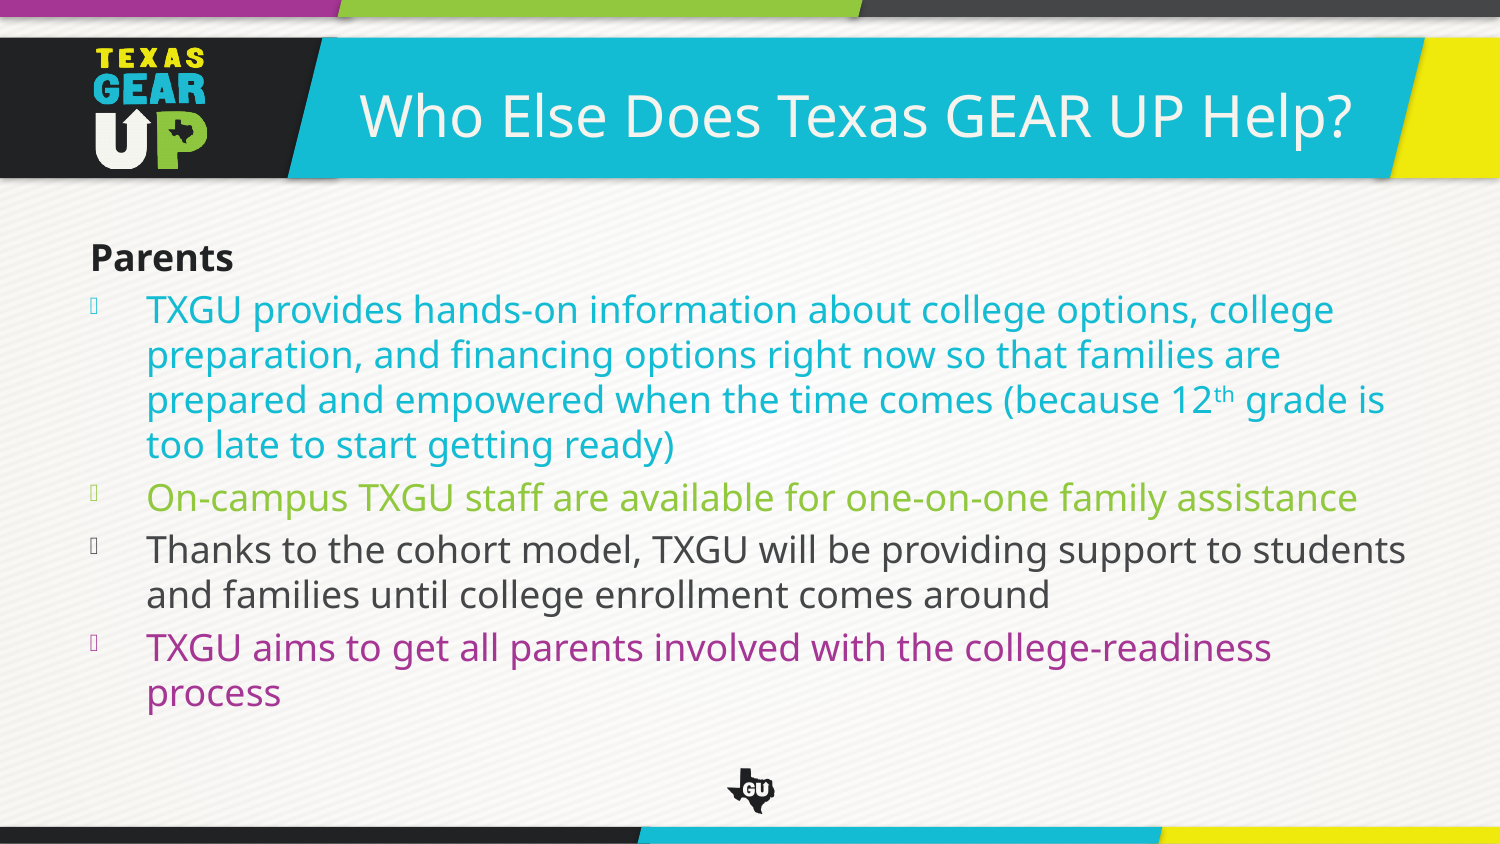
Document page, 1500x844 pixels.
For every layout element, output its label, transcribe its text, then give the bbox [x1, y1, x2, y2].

list Parents TXGU provides hands-on information about college options, college preparation, and financing options right now so that families are prepared and empowered when the time comes (because 12th grade is too late to start getting ready) On-campus TXGU staff are available for one-on-one family assistance Thanks to the cohort model, TXGU will be providing support to students and families until college enrollment comes around TXGU aims to get all parents involved with the college-readiness process [75, 196, 1425, 750]
text_box Who Else Does Texas GEAR UP Help? [312, 43, 1400, 185]
